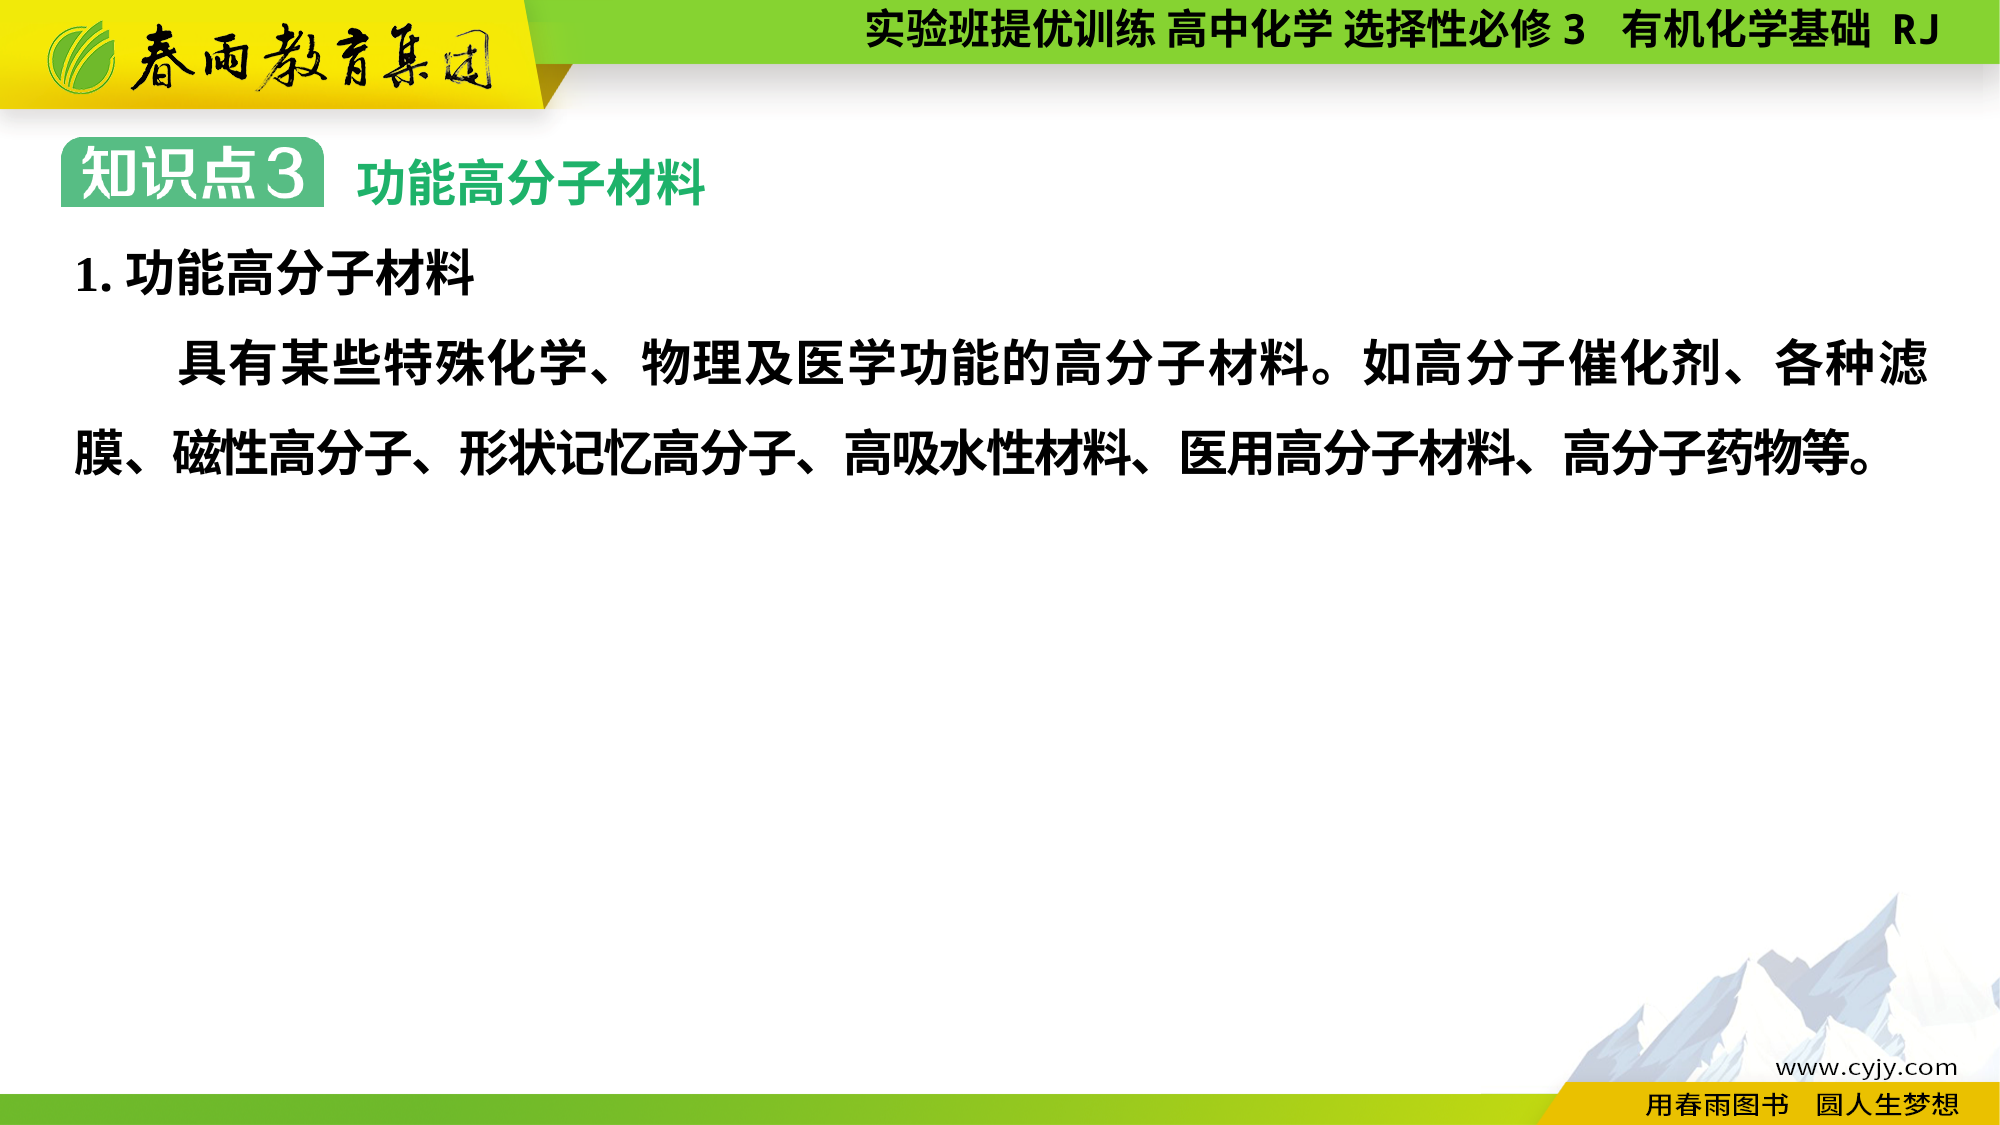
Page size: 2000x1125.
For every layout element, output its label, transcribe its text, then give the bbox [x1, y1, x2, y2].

list 功能高分子材料 1.功能高分子材料 具有某些特殊化学、物理及医学功能的高分子材料。如高分子催化剂、各种滤膜、磁性高分子、形状记忆高分子、高吸水性材料、医用高分子材料、高分子药物等。 [59, 113, 1944, 493]
picture [0, 0, 2000, 1125]
